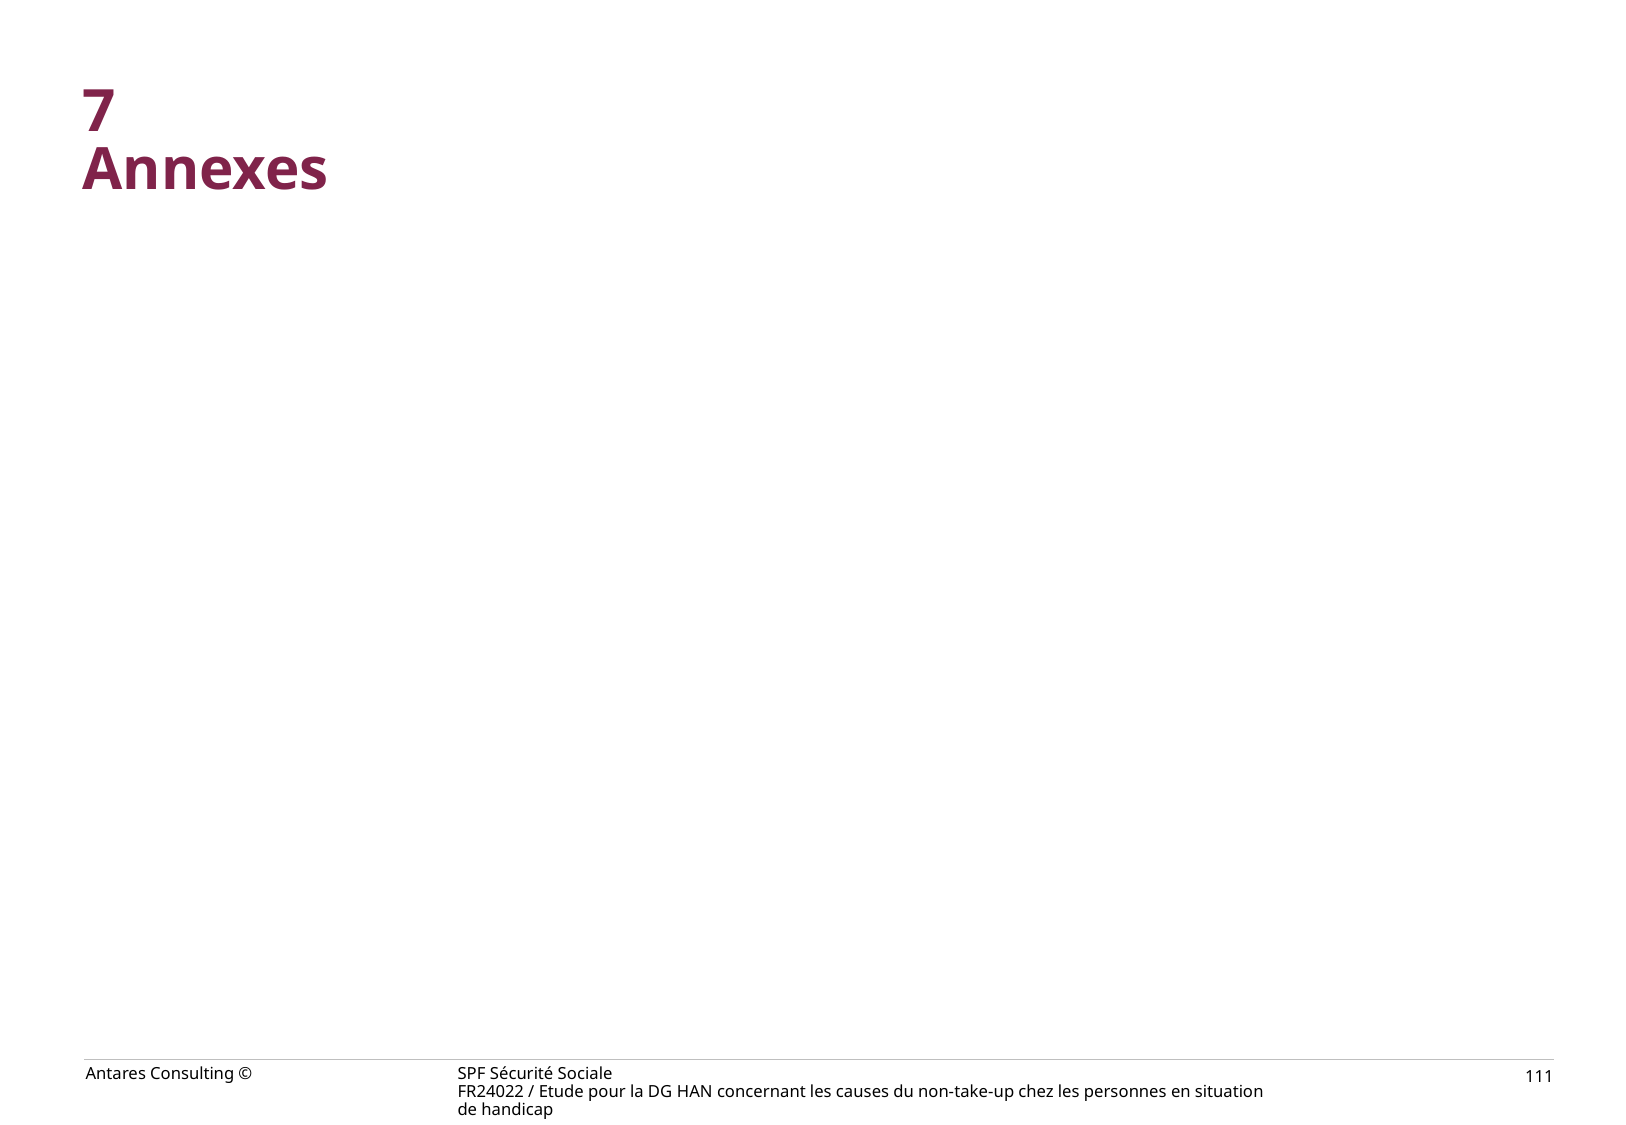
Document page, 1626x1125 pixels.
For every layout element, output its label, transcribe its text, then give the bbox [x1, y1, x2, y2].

title 7 Annexes [82, 84, 1550, 218]
